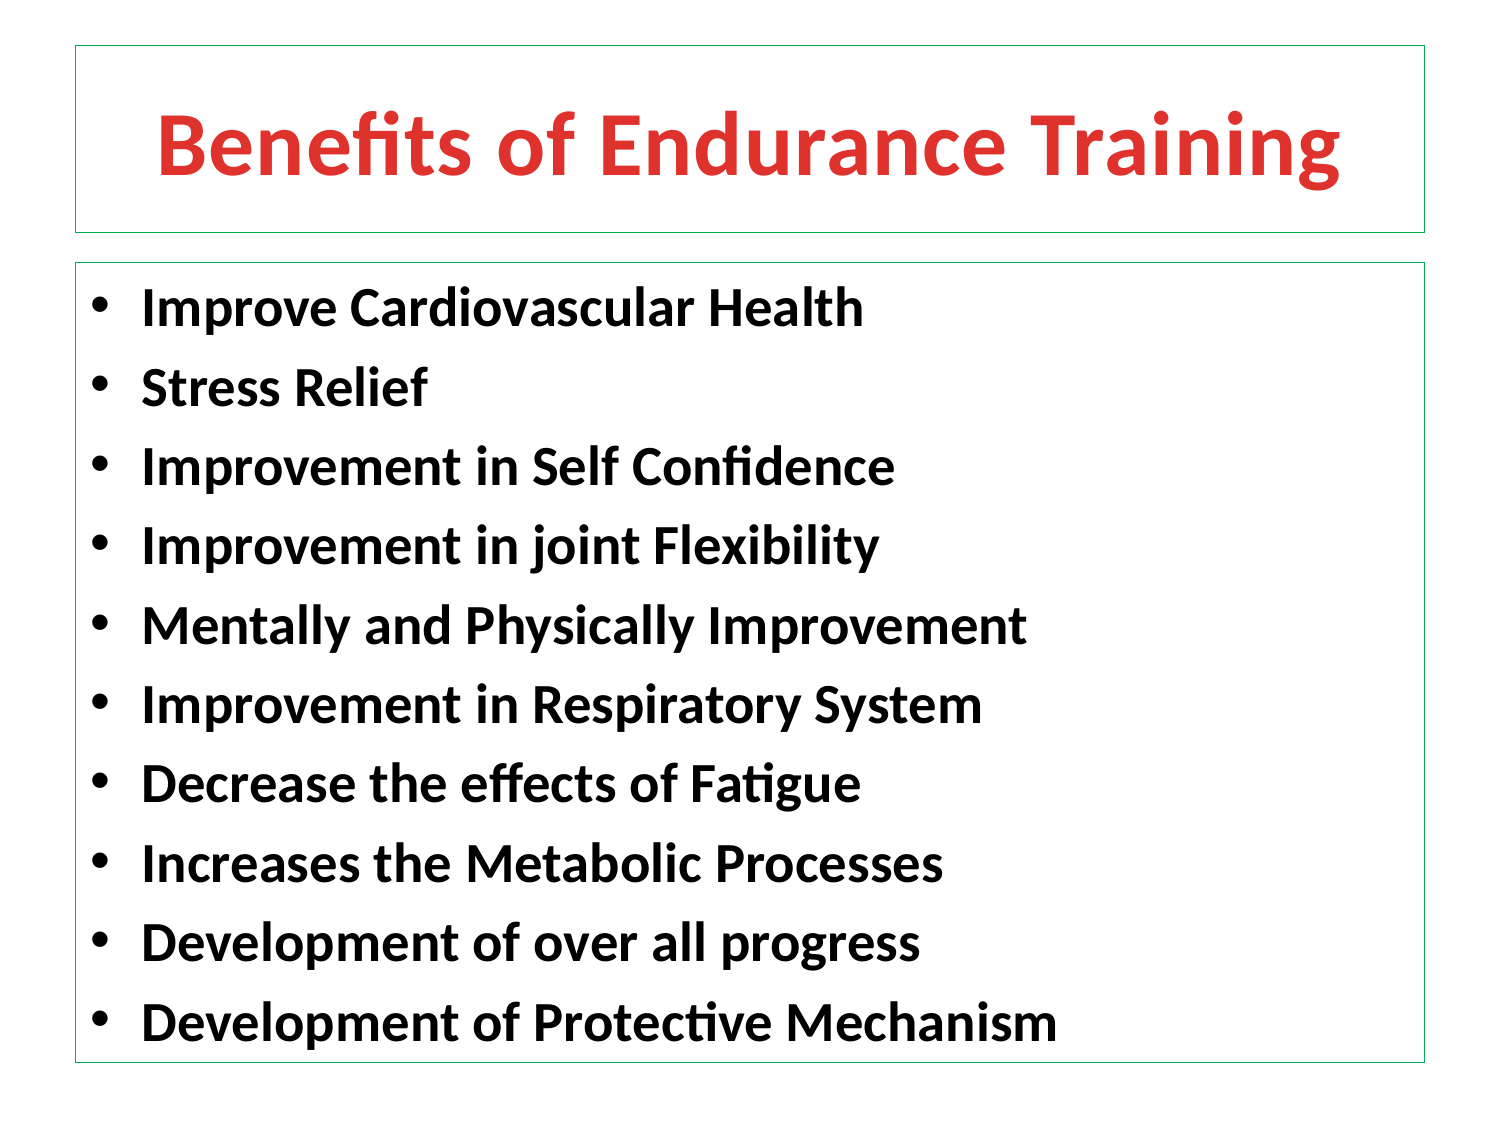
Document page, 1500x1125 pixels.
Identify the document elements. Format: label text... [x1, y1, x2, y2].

list Improve Cardiovascular Health Stress Relief Improvement in Self Confidence Improvement in joint Flexibility Mentally and Physically Improvement Improvement in Respiratory System Decrease the effects of Fatigue Increases the Metabolic Processes Development of over all progress Development of Protective Mechanism [75, 262, 1425, 1063]
title Benefits of Endurance Training [75, 45, 1425, 233]
